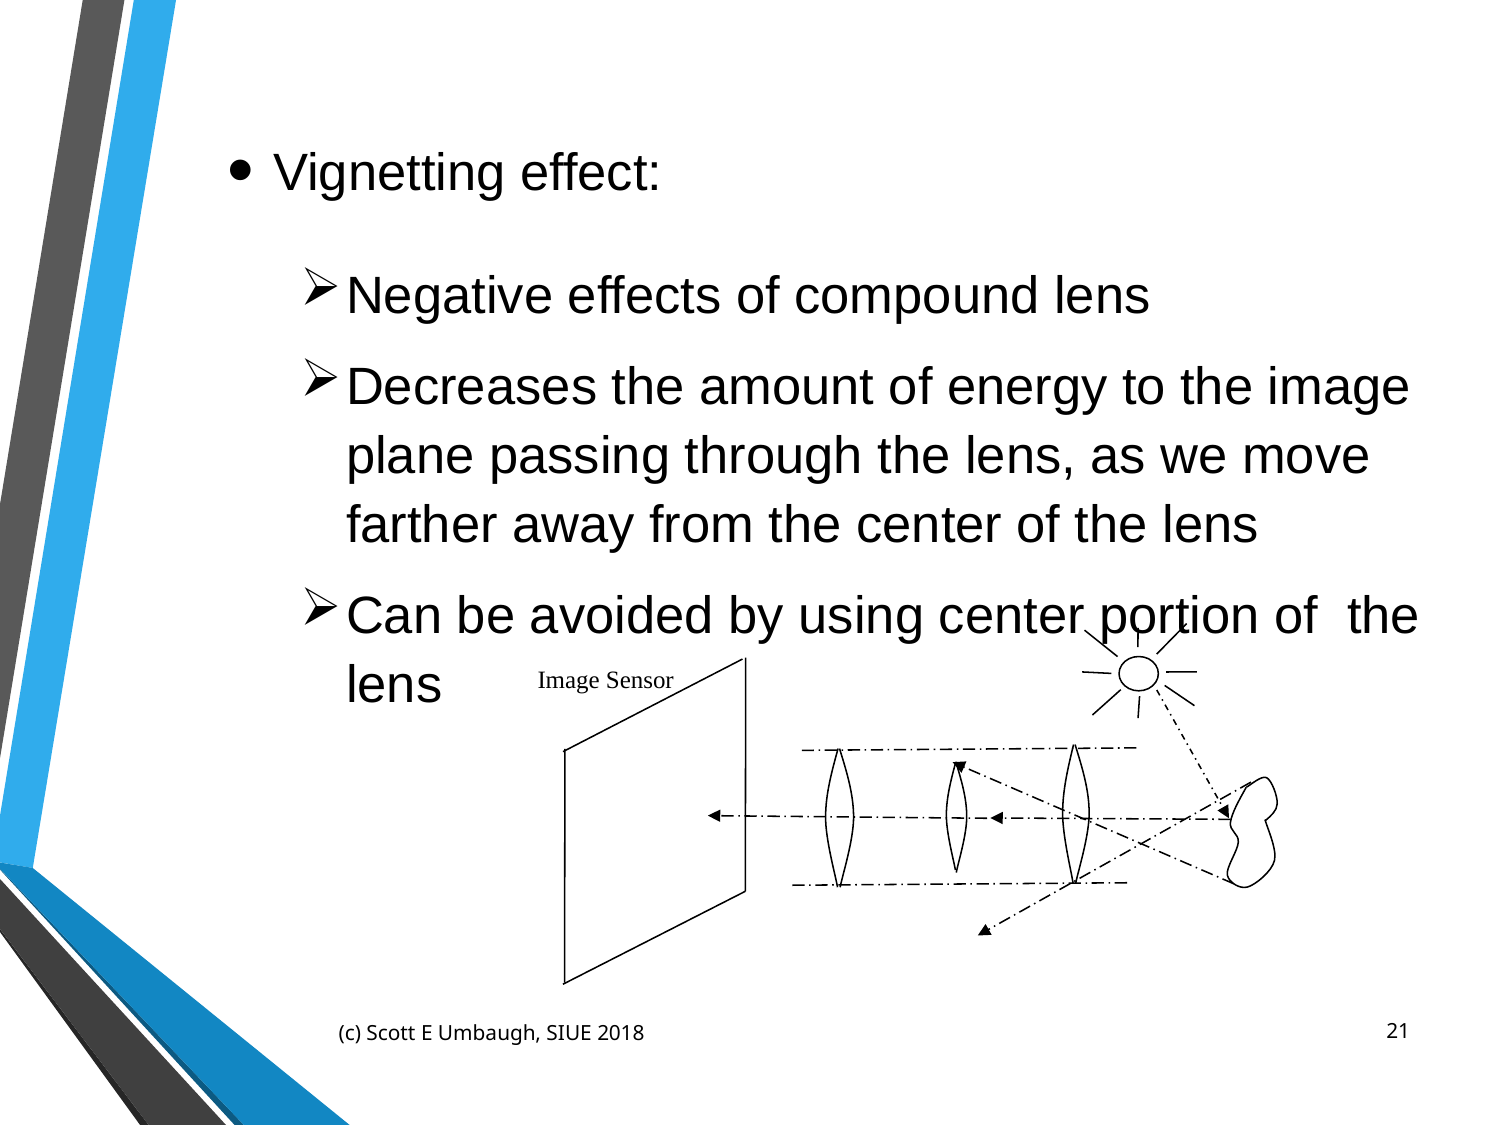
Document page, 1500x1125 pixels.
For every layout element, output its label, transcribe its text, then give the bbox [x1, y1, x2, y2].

list Vignetting effect: Negative effects of compound lens Decreases the amount of energy to the image plane passing through the lens, as we move farther away from the center of the lens Can be avoided by using center portion of the lens [212, 3, 1500, 1004]
footer (c) Scott E Umbaugh, SIUE 2018 [323, 1001, 1196, 1062]
slide_number 21 [1354, 1001, 1425, 1062]
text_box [446, 584, 1385, 1027]
